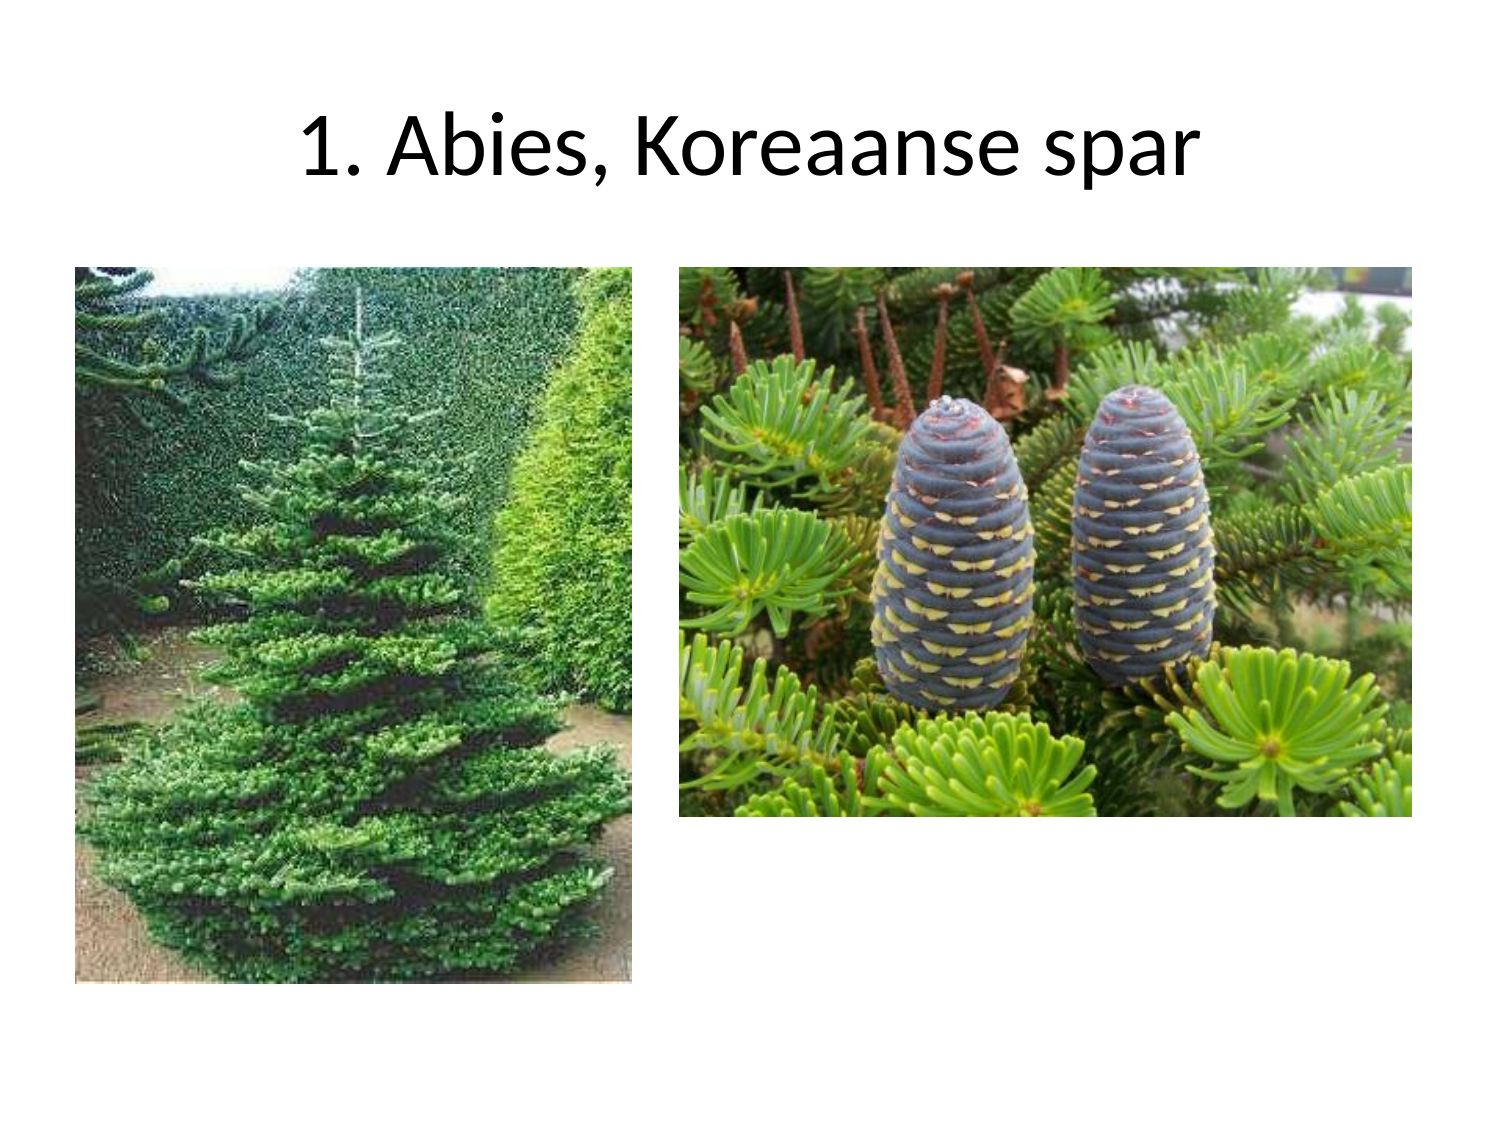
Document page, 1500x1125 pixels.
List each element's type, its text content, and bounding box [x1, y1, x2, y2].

picture [74, 266, 633, 984]
picture [678, 266, 1412, 817]
title 1. Abies, Koreaanse spar [75, 45, 1425, 233]
